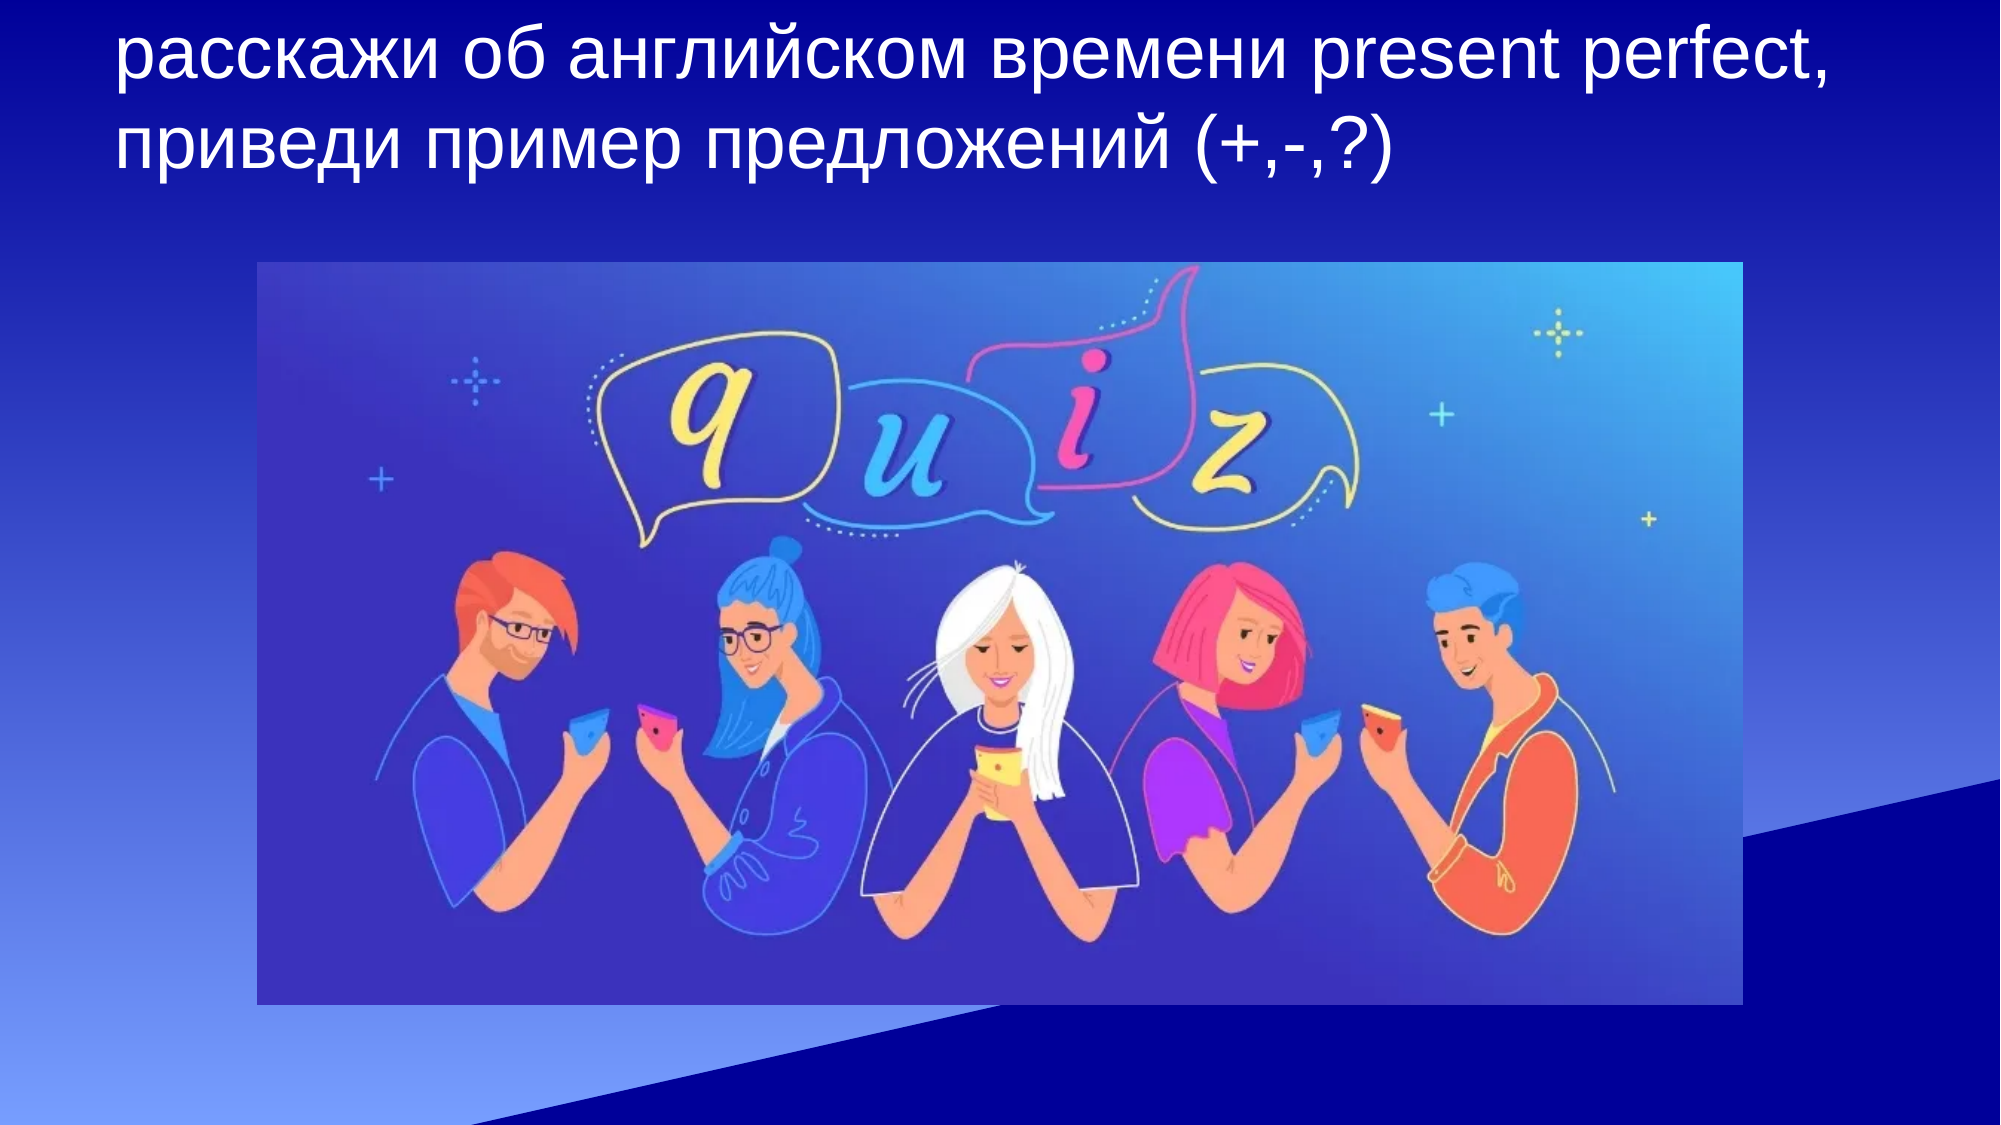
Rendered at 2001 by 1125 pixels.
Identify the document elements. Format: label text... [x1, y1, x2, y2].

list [257, 262, 1743, 1005]
title расскажи об английском времени present perfect, приведи пример предложений (+,-,?) [99, 44, 1901, 233]
